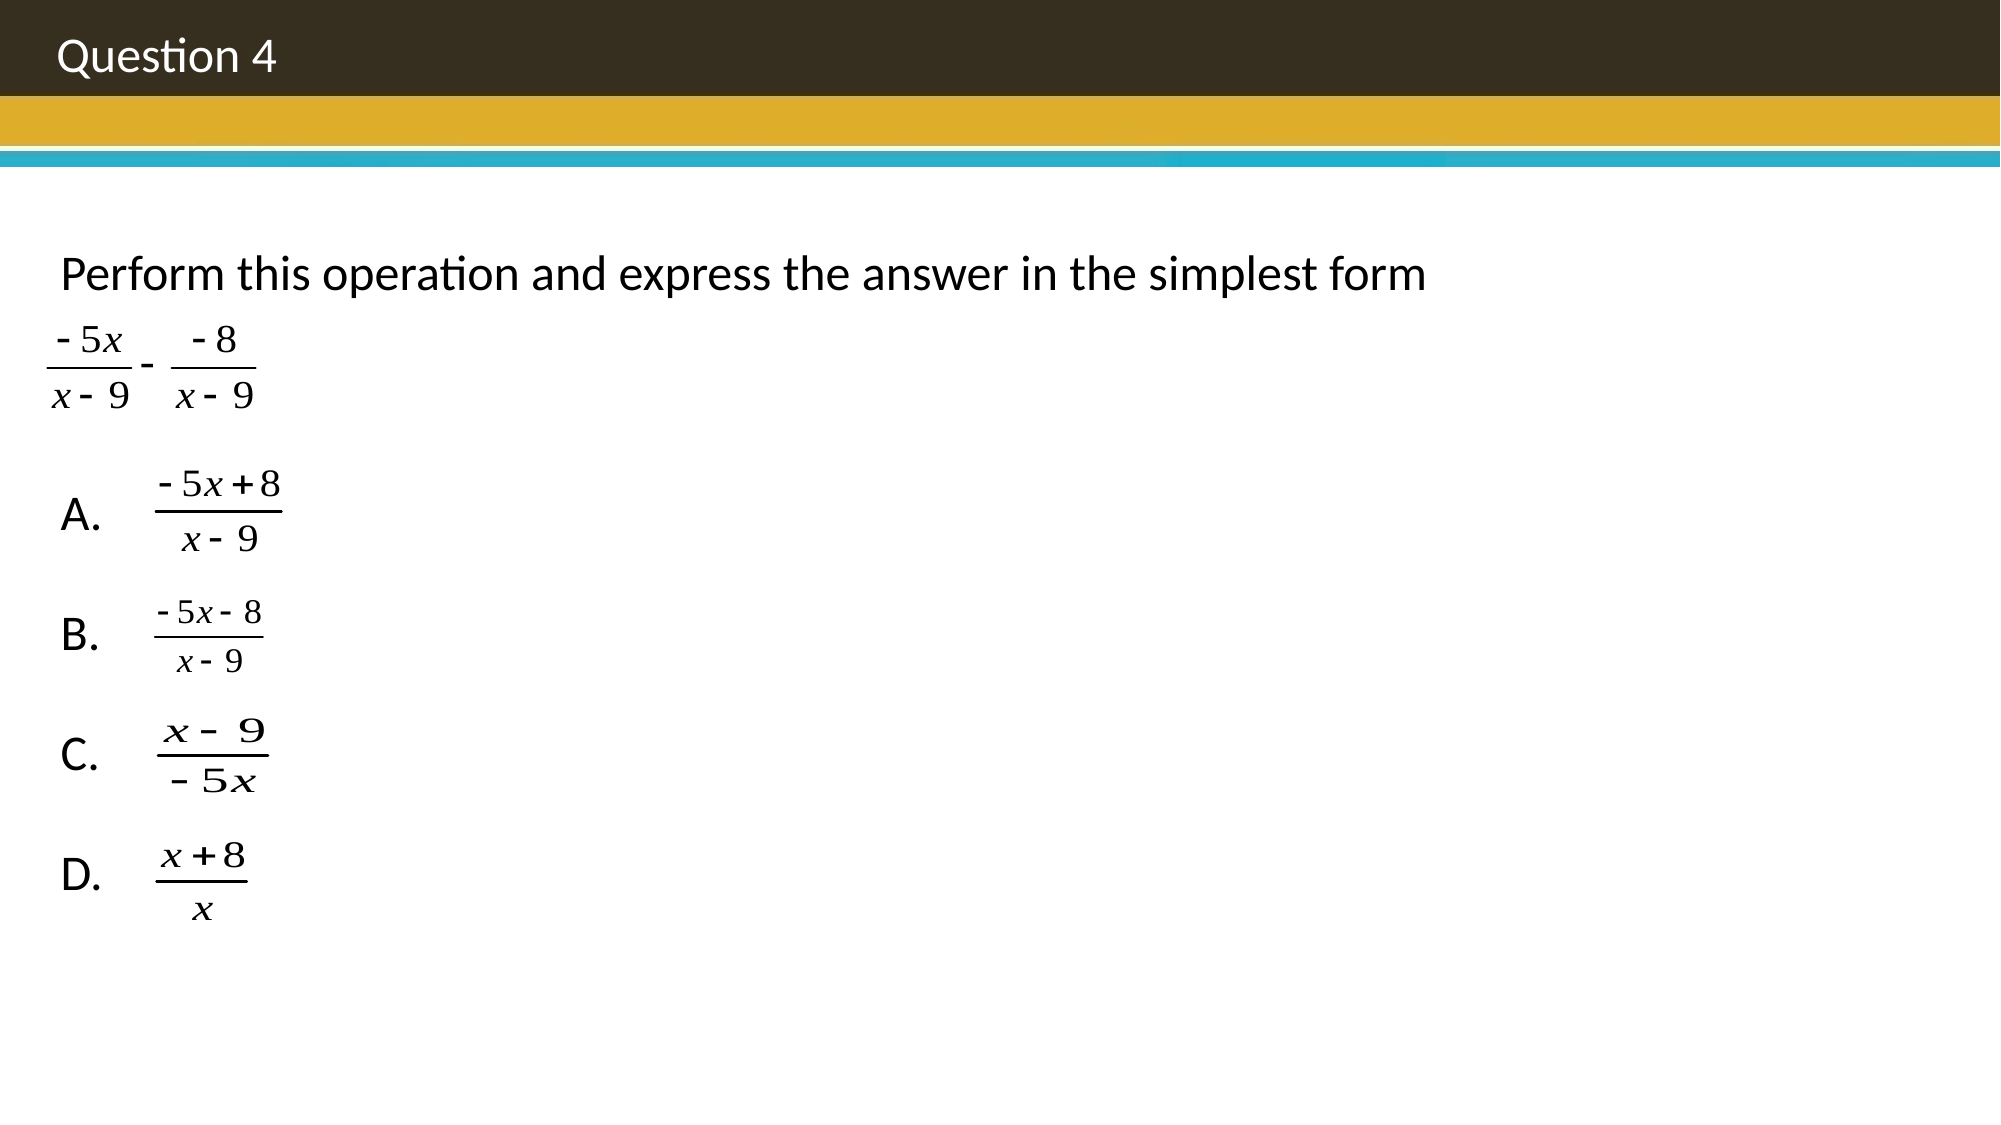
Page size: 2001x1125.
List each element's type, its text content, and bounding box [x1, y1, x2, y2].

picture [148, 831, 258, 929]
picture [148, 590, 270, 681]
picture [0, 0, 2000, 167]
text_box Perform this operation and express the answer in the simplest form A. B. C. D. [45, 233, 1618, 909]
picture [40, 314, 266, 417]
text_box Question 4 [41, 14, 293, 90]
picture [148, 459, 290, 560]
picture [148, 708, 281, 801]
